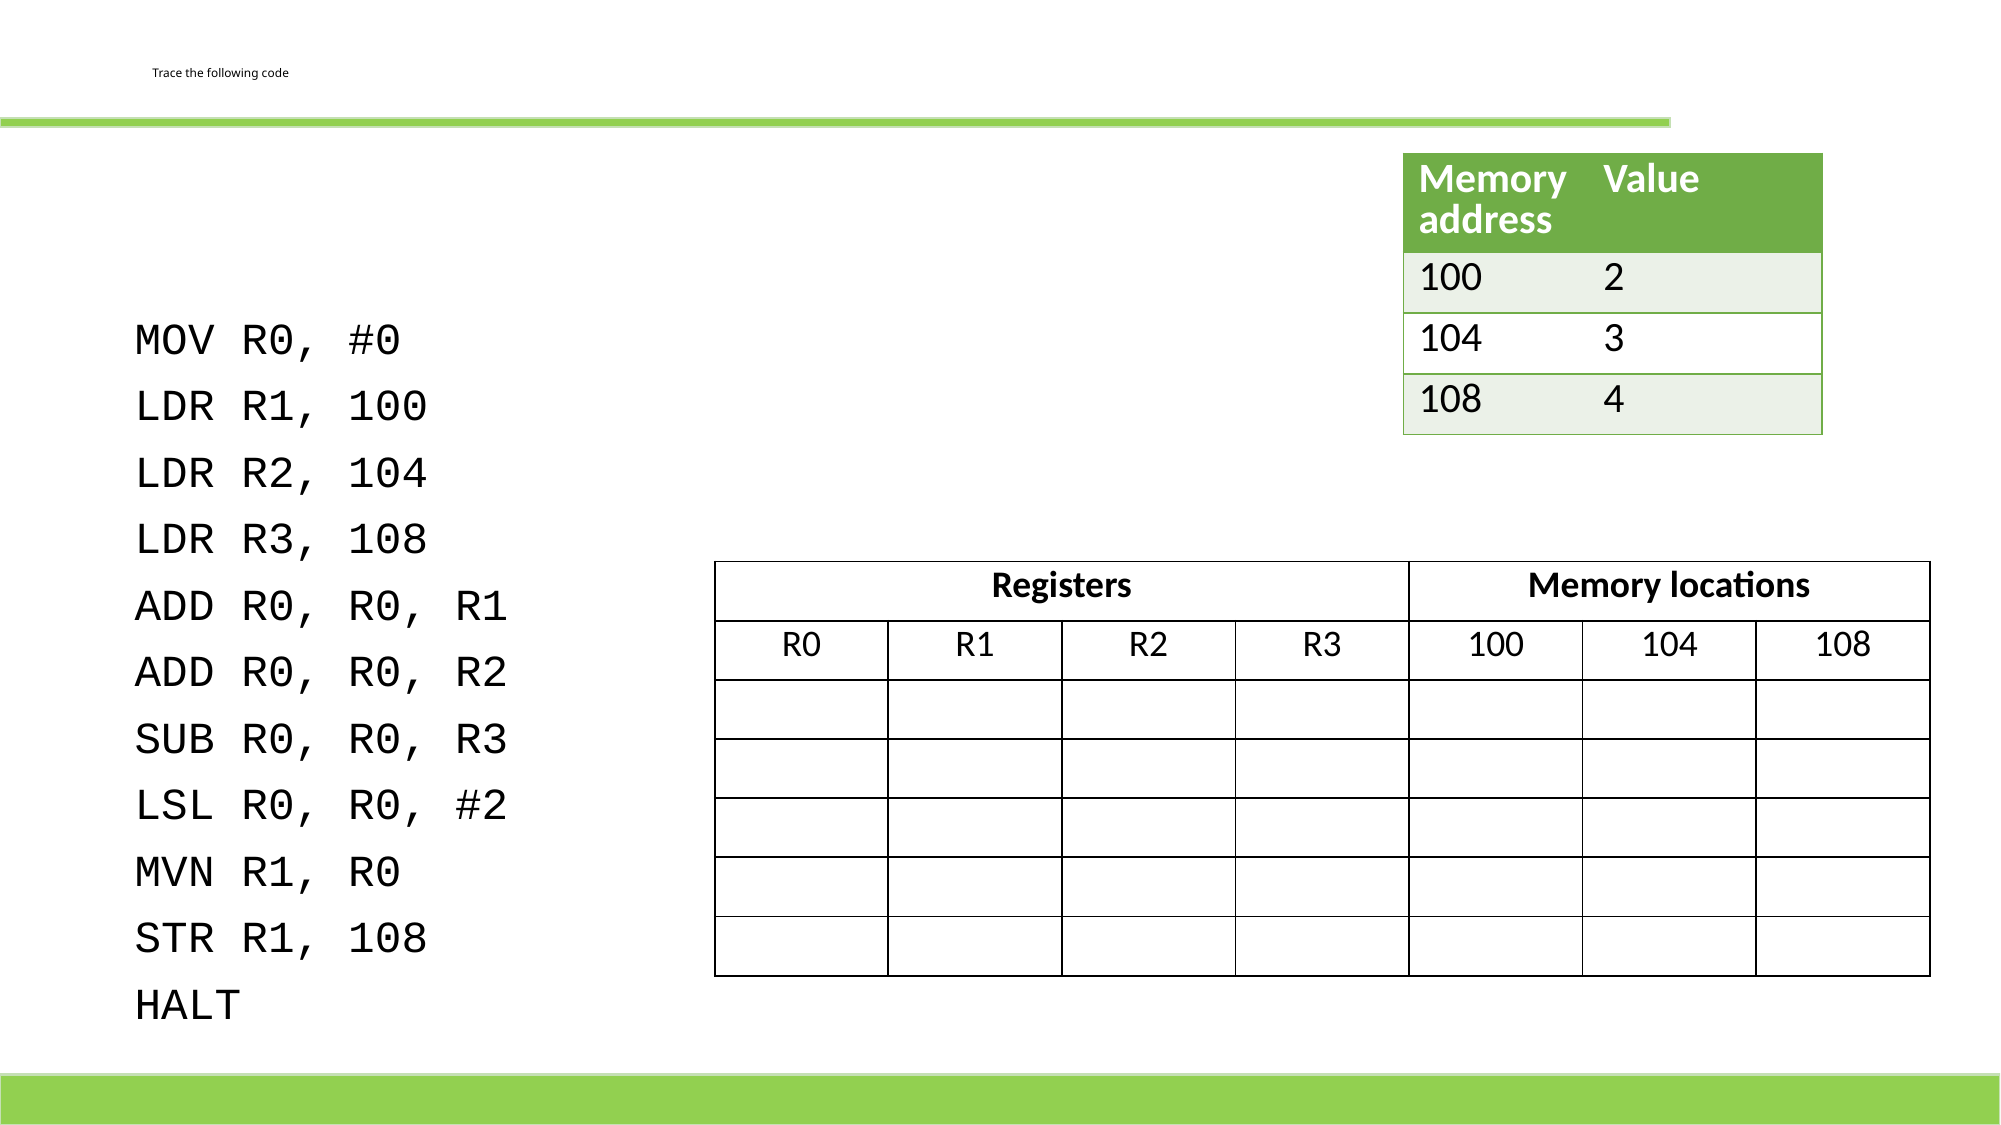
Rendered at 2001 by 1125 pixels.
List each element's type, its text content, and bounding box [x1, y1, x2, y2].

list MOV R0, #0 LDR R1, 100 LDR R2, 104 LDR R3, 108 ADD R0, R0, R1 ADD R0, R0, R2 SUB R0, R0, R3 LSL R0, R0, #2 MVN R1, R0 STR R1, 108 HALT [119, 308, 715, 1045]
table_cell [1410, 740, 1582, 797]
table_cell [716, 858, 887, 916]
table_cell [1410, 799, 1582, 856]
table_cell [889, 799, 1061, 856]
table_cell 100 [1410, 622, 1582, 679]
table_cell 104 [1404, 314, 1588, 373]
table_cell [716, 740, 887, 797]
table_cell R3 [1236, 622, 1408, 679]
table_cell 3 [1588, 314, 1821, 373]
table_cell [1757, 917, 1929, 975]
table_cell [1236, 681, 1408, 738]
table_cell [889, 917, 1061, 975]
table_cell 2 [1588, 253, 1821, 312]
table_cell [1583, 681, 1755, 738]
table_cell [1410, 681, 1582, 738]
table_cell [1063, 917, 1235, 975]
table_cell [889, 858, 1061, 916]
table_cell 4 [1588, 375, 1821, 434]
table_cell [889, 681, 1061, 738]
table_cell [1410, 917, 1582, 975]
table_cell [716, 917, 887, 975]
table_cell [1410, 858, 1582, 916]
table_cell 108 [1404, 375, 1588, 434]
table_cell [1757, 799, 1929, 856]
table_header Value [1588, 154, 1821, 251]
table_cell [889, 740, 1061, 797]
table_cell 100 [1404, 253, 1588, 312]
table_cell [1236, 799, 1408, 856]
table_cell 108 [1757, 622, 1929, 679]
table_cell [1236, 917, 1408, 975]
table_cell [1583, 858, 1755, 916]
table_cell R1 [889, 622, 1061, 679]
table_cell R0 [716, 622, 887, 679]
table_cell [1236, 740, 1408, 797]
table_cell [1063, 799, 1235, 856]
table_header Memory locations [1410, 562, 1929, 620]
table_cell [1063, 681, 1235, 738]
table_cell [1236, 858, 1408, 916]
table_cell R2 [1063, 622, 1235, 679]
table_header Registers [716, 562, 1408, 620]
table_header Memory address [1404, 154, 1588, 251]
table_cell [1063, 858, 1235, 916]
table_cell [1757, 858, 1929, 916]
table_cell [1757, 740, 1929, 797]
title Trace the following code [137, 59, 1863, 89]
table_cell [1583, 917, 1755, 975]
table_cell [716, 681, 887, 738]
table_cell [1757, 681, 1929, 738]
table_cell [1063, 740, 1235, 797]
table_cell [1583, 799, 1755, 856]
table_cell [716, 799, 887, 856]
table_cell 104 [1583, 622, 1755, 679]
table_cell [1583, 740, 1755, 797]
